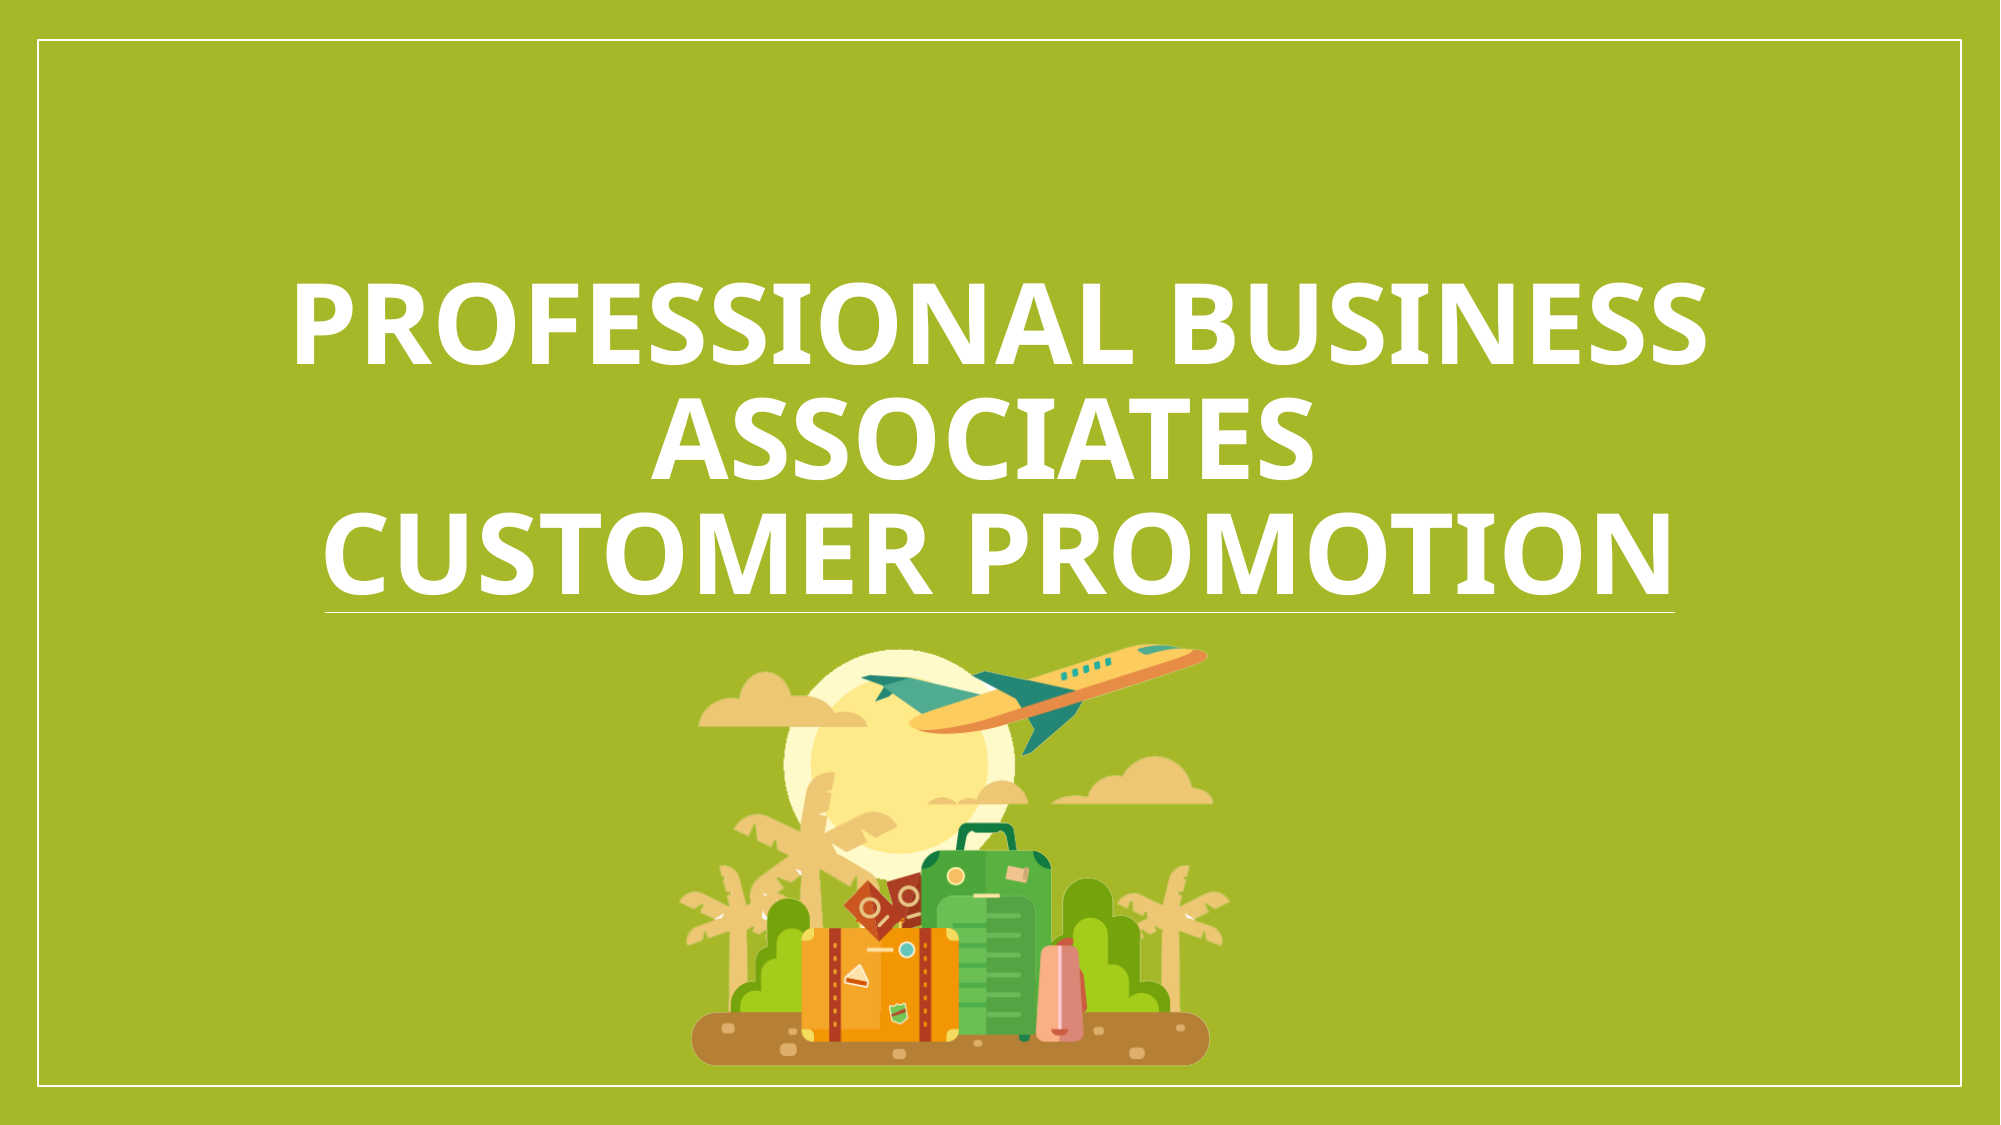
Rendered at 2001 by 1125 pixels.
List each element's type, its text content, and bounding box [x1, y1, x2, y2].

picture [598, 592, 1310, 1125]
title Professional Business Associates Customer Promotion [182, 144, 1818, 625]
